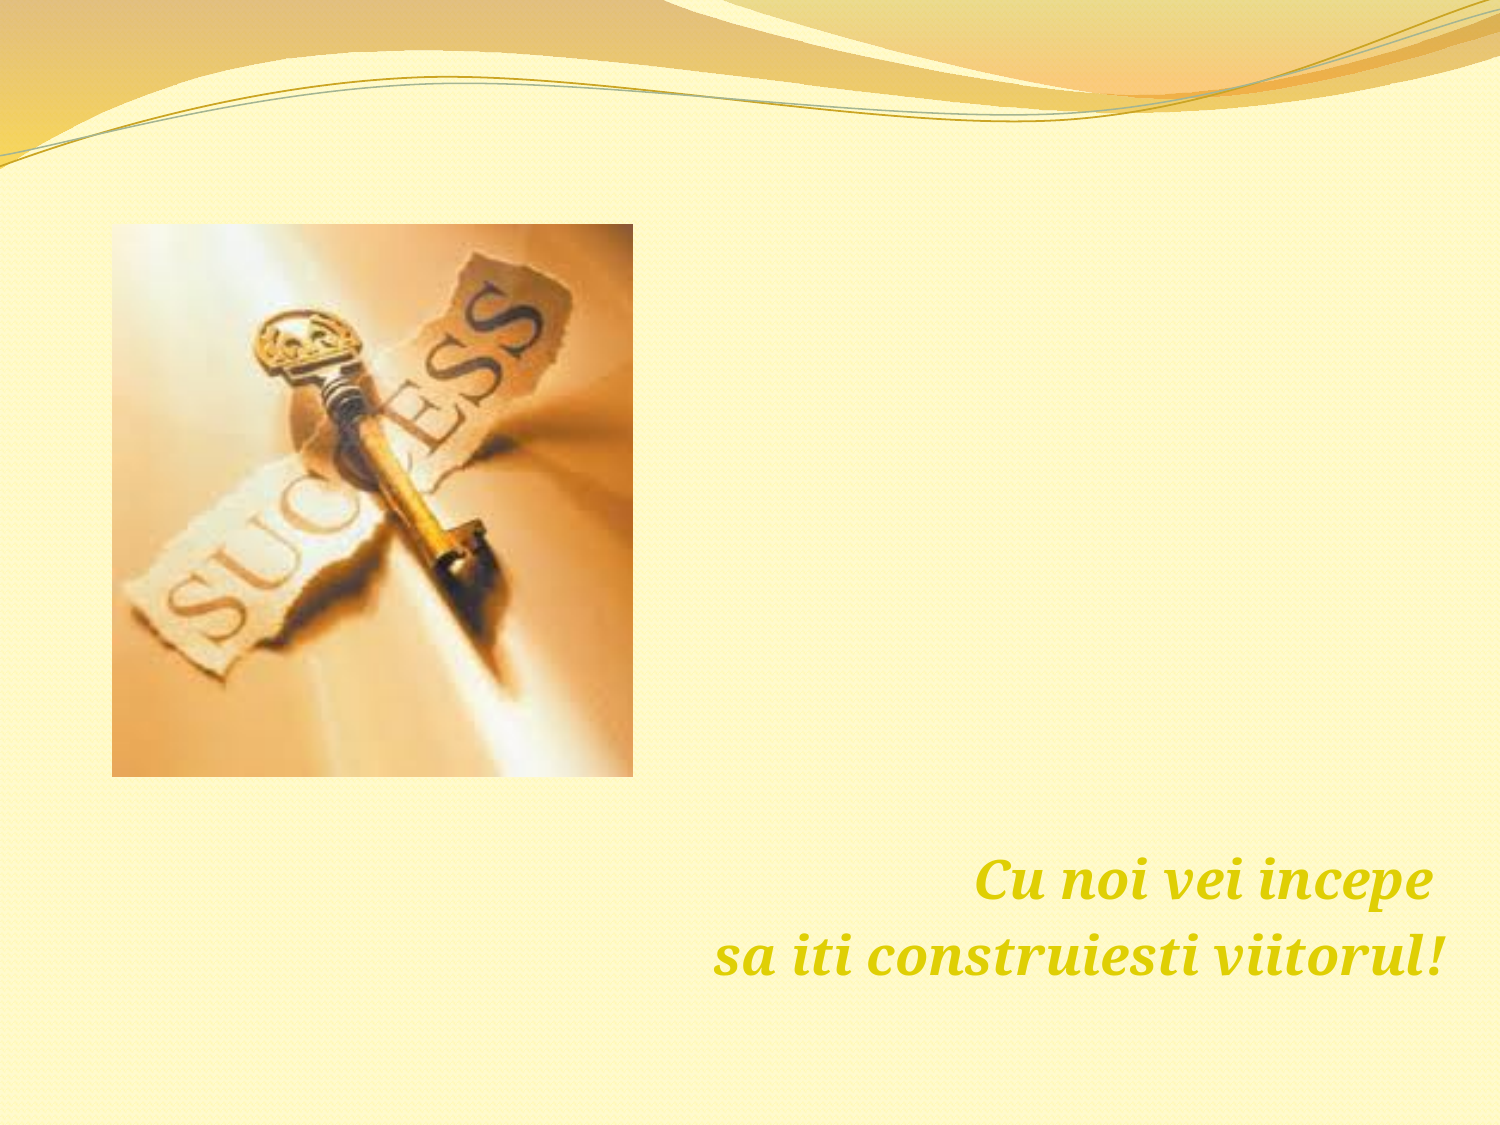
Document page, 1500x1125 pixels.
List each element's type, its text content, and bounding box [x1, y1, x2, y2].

list Cu noi vei incepe sa iti construiesti viitorul! [37, 837, 1463, 1046]
picture [112, 224, 634, 777]
